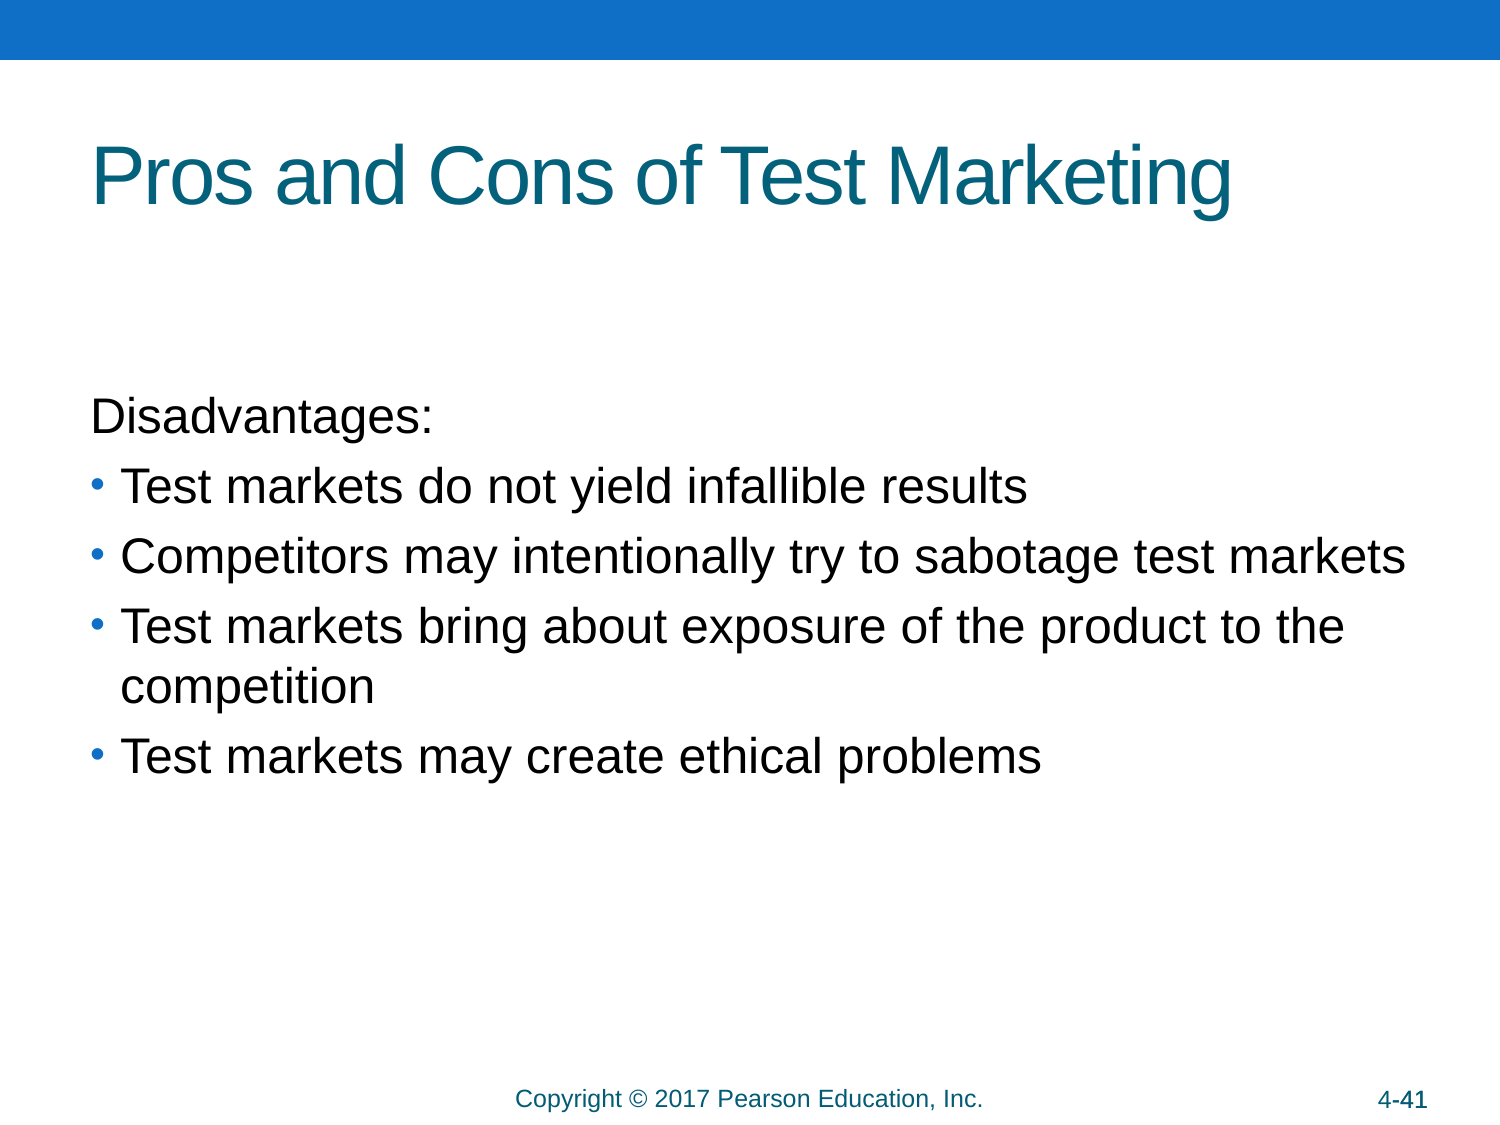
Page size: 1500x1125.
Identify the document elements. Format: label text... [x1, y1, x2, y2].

title Pros and Cons of Test Marketing [75, 90, 1425, 253]
list Disadvantages: Test markets do not yield infallible results Competitors may intentionally try to sabotage test markets Test markets bring about exposure of the product to the competition Test markets may create ethical problems [75, 376, 1425, 1125]
